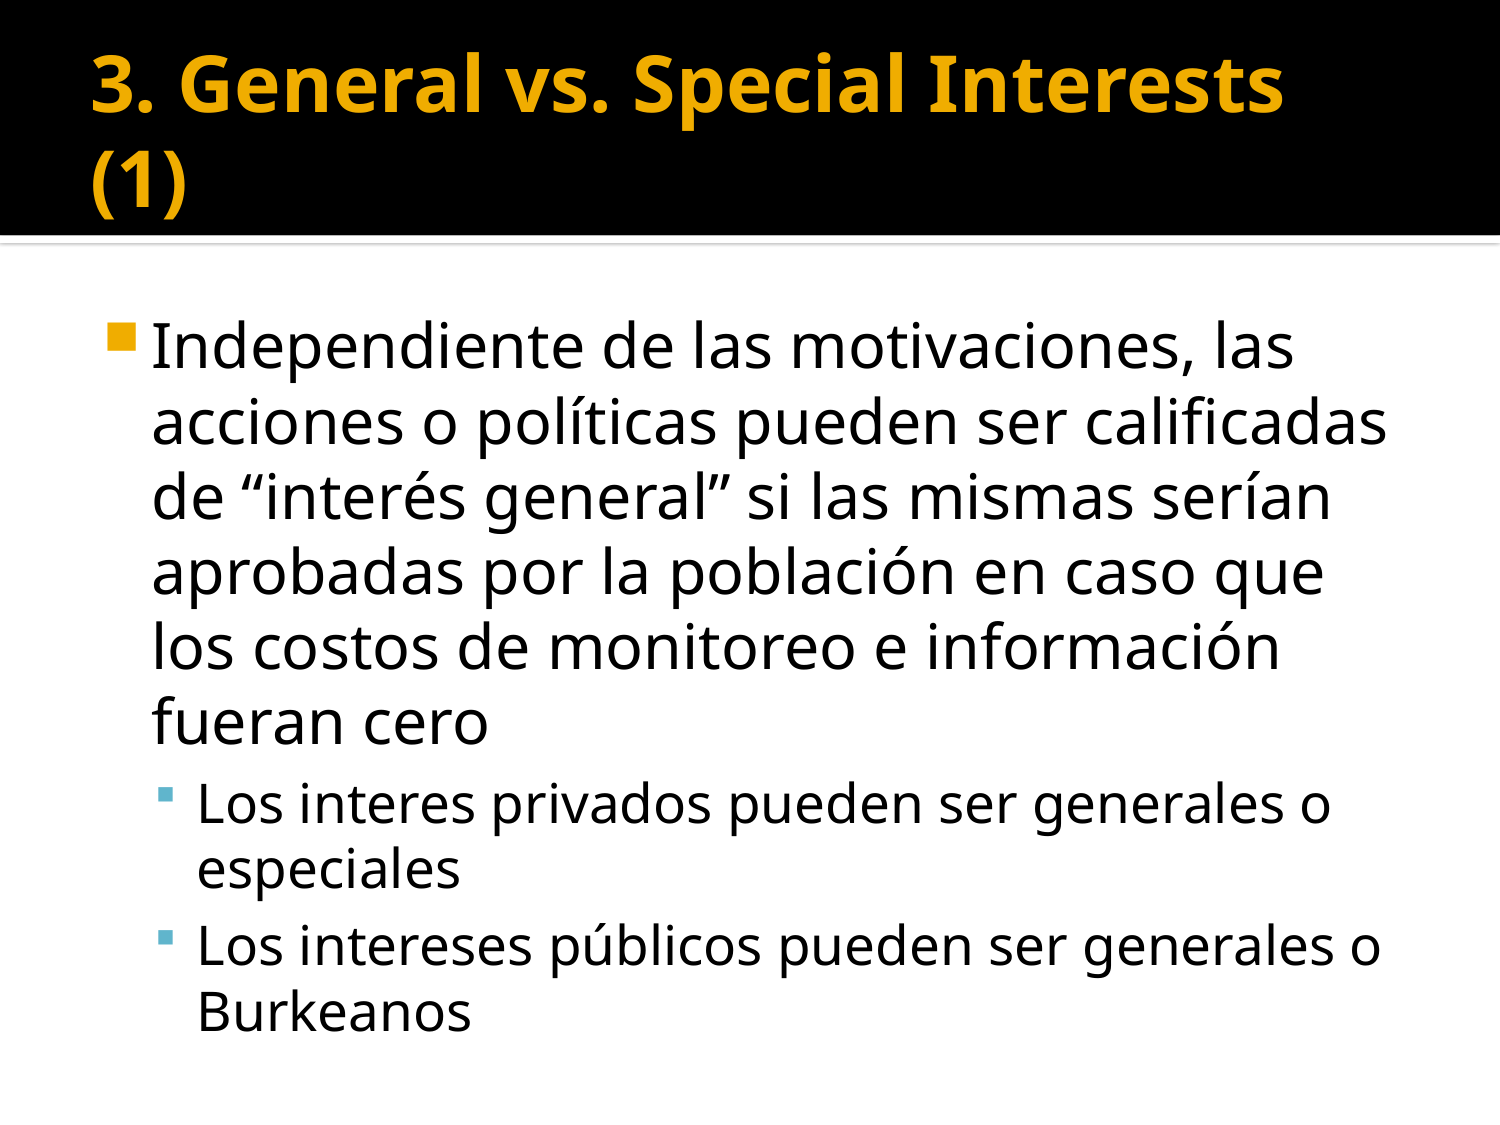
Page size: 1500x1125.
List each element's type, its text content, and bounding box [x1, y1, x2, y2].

list Independiente de las motivaciones, las acciones o políticas pueden ser calificadas de “interés general” si las mismas serían aprobadas por la población en caso que los costos de monitoreo e información fueran cero Los interes privados pueden ser generales o especiales Los intereses públicos pueden ser generales o Burkeanos [75, 291, 1425, 1050]
title 3. General vs. Special Interests (1) [75, 25, 1425, 231]
